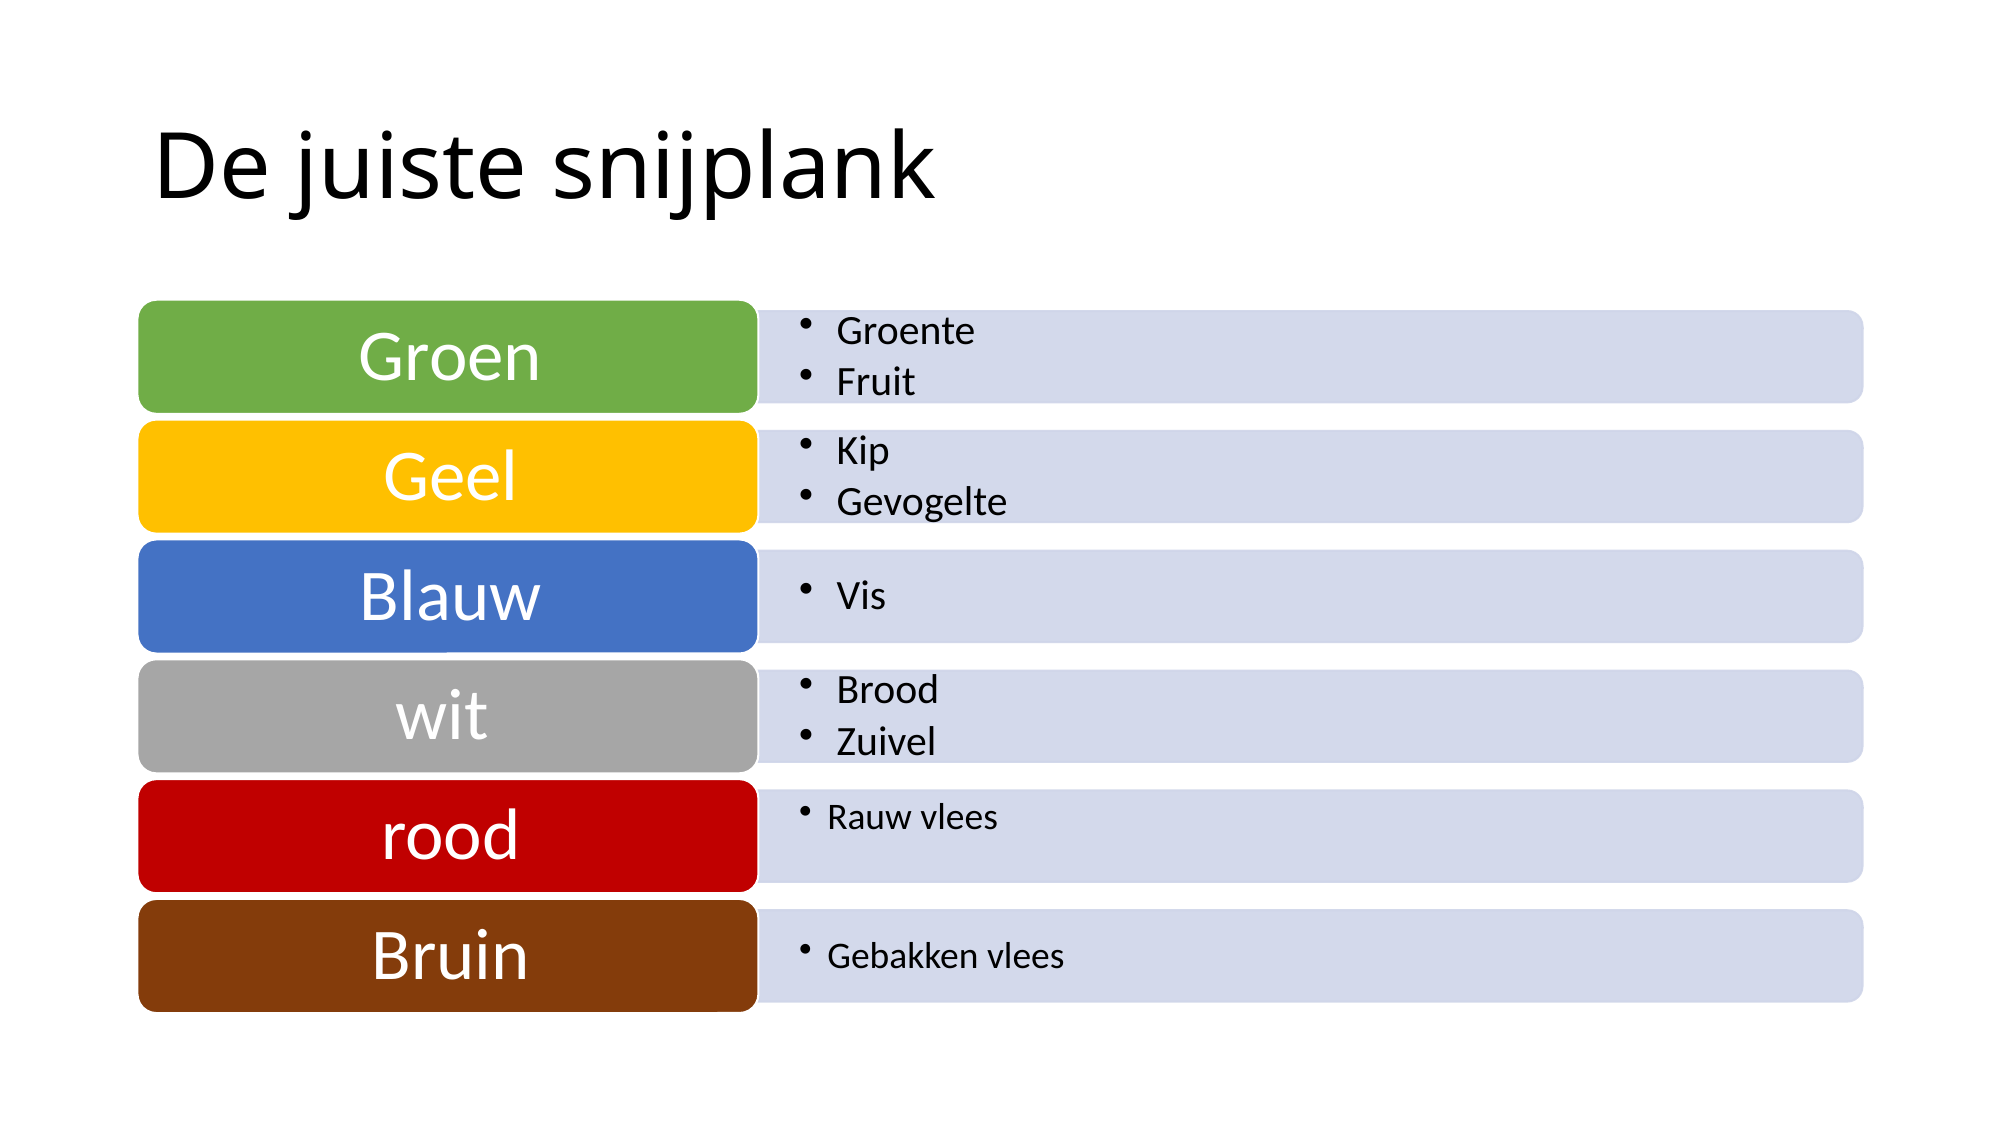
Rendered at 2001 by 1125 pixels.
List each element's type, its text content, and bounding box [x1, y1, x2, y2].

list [137, 299, 1863, 1014]
title De juiste snijplank [137, 59, 1863, 278]
